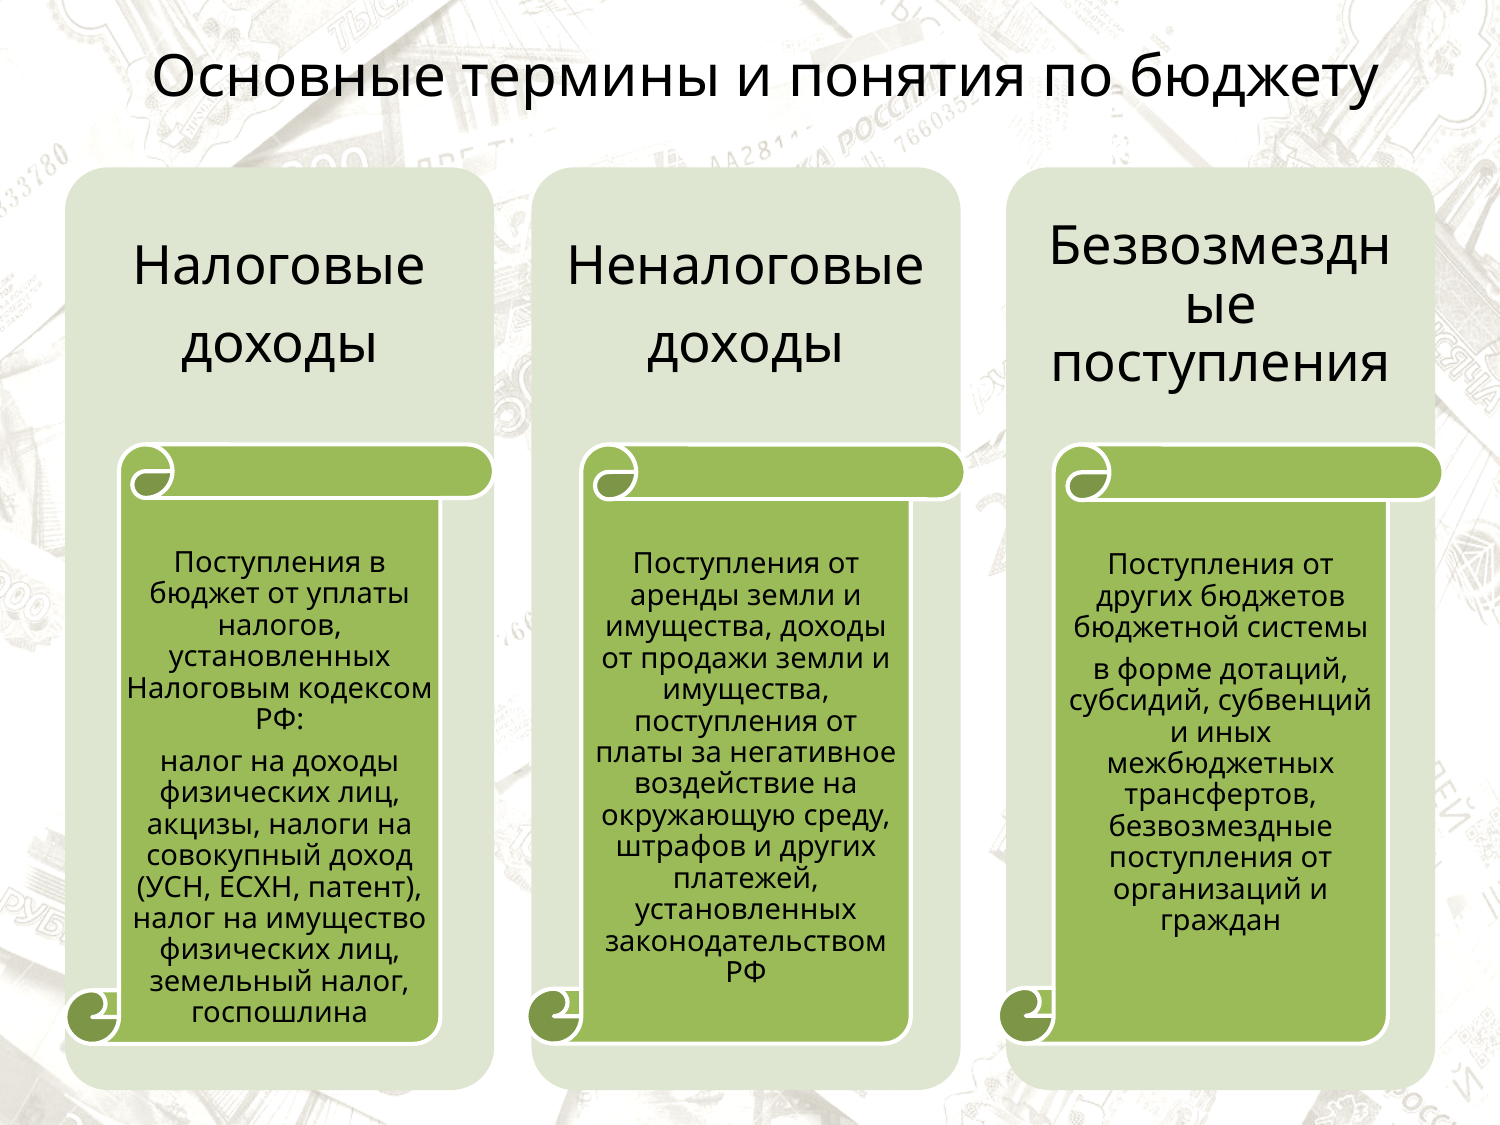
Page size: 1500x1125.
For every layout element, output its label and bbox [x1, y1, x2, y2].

text_box [64, 167, 1445, 1091]
picture [0, 0, 1500, 1125]
